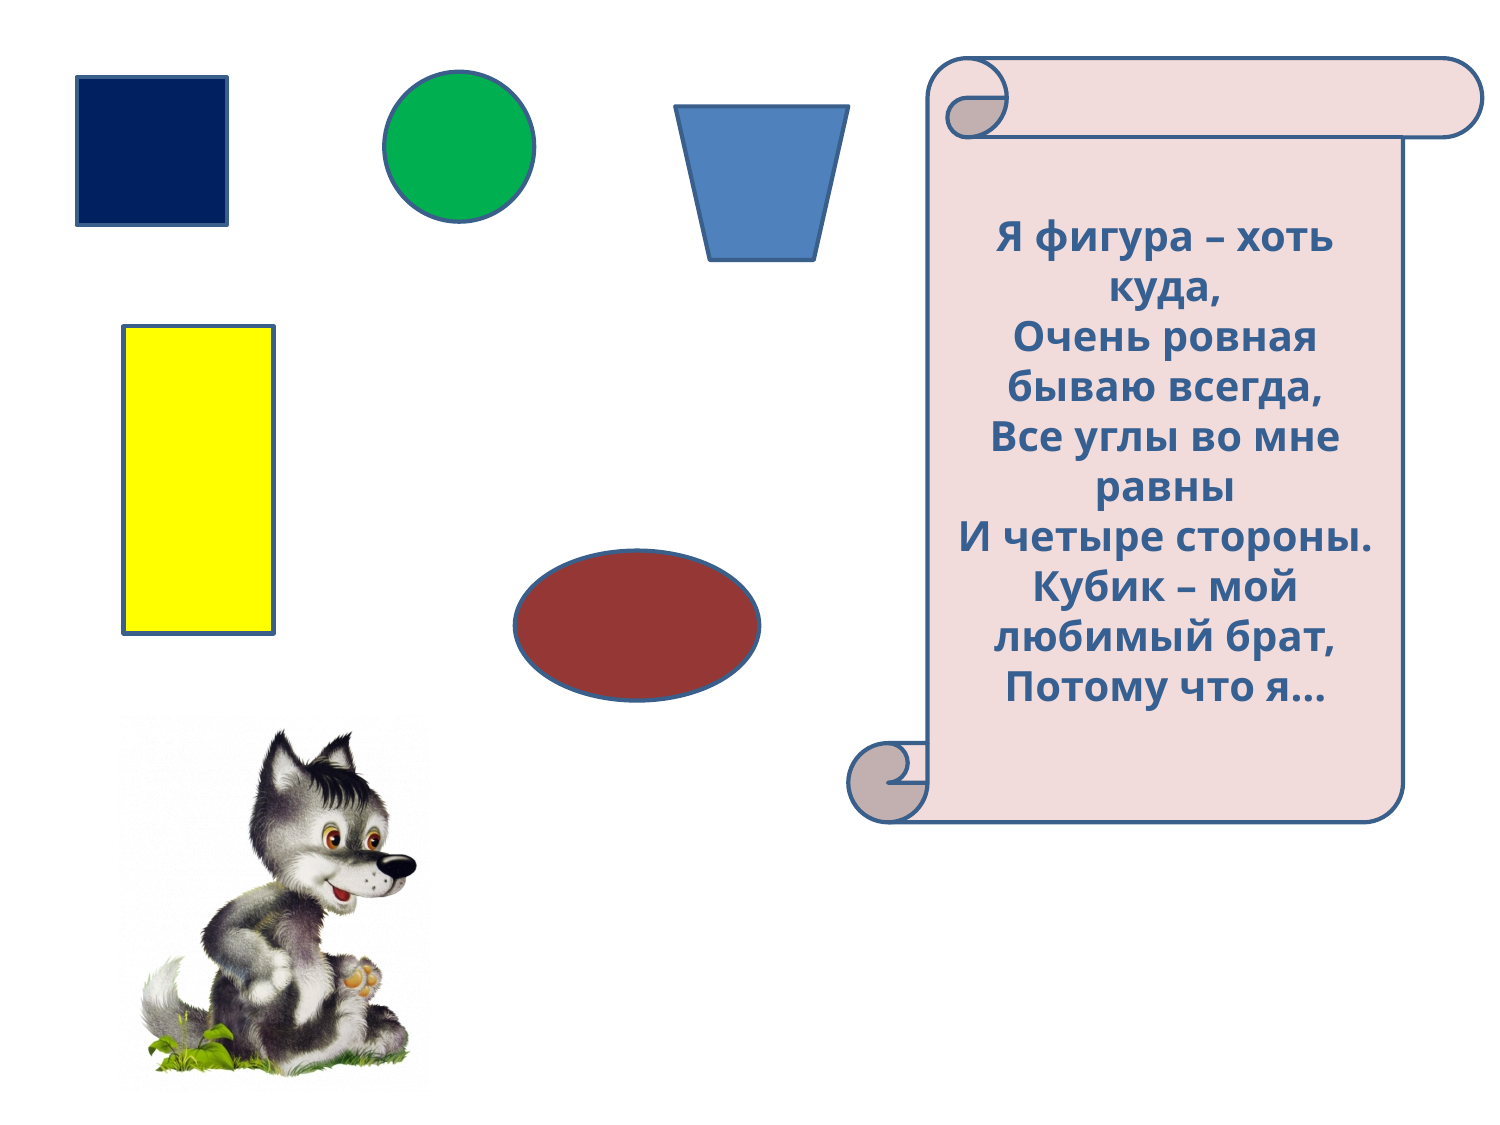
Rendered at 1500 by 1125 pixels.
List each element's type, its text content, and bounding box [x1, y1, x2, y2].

text_box [382, 69, 537, 224]
text_box [512, 548, 762, 703]
text_box [75, 75, 229, 227]
picture [21, 715, 526, 1092]
text_box [673, 104, 851, 263]
text_box Я фигура – хоть куда, Очень ровная бываю всегда, Все углы во мне равны И четыре стороны. Кубик – мой любимый брат, Потому что я… [846, 56, 1485, 825]
text_box [121, 324, 276, 636]
